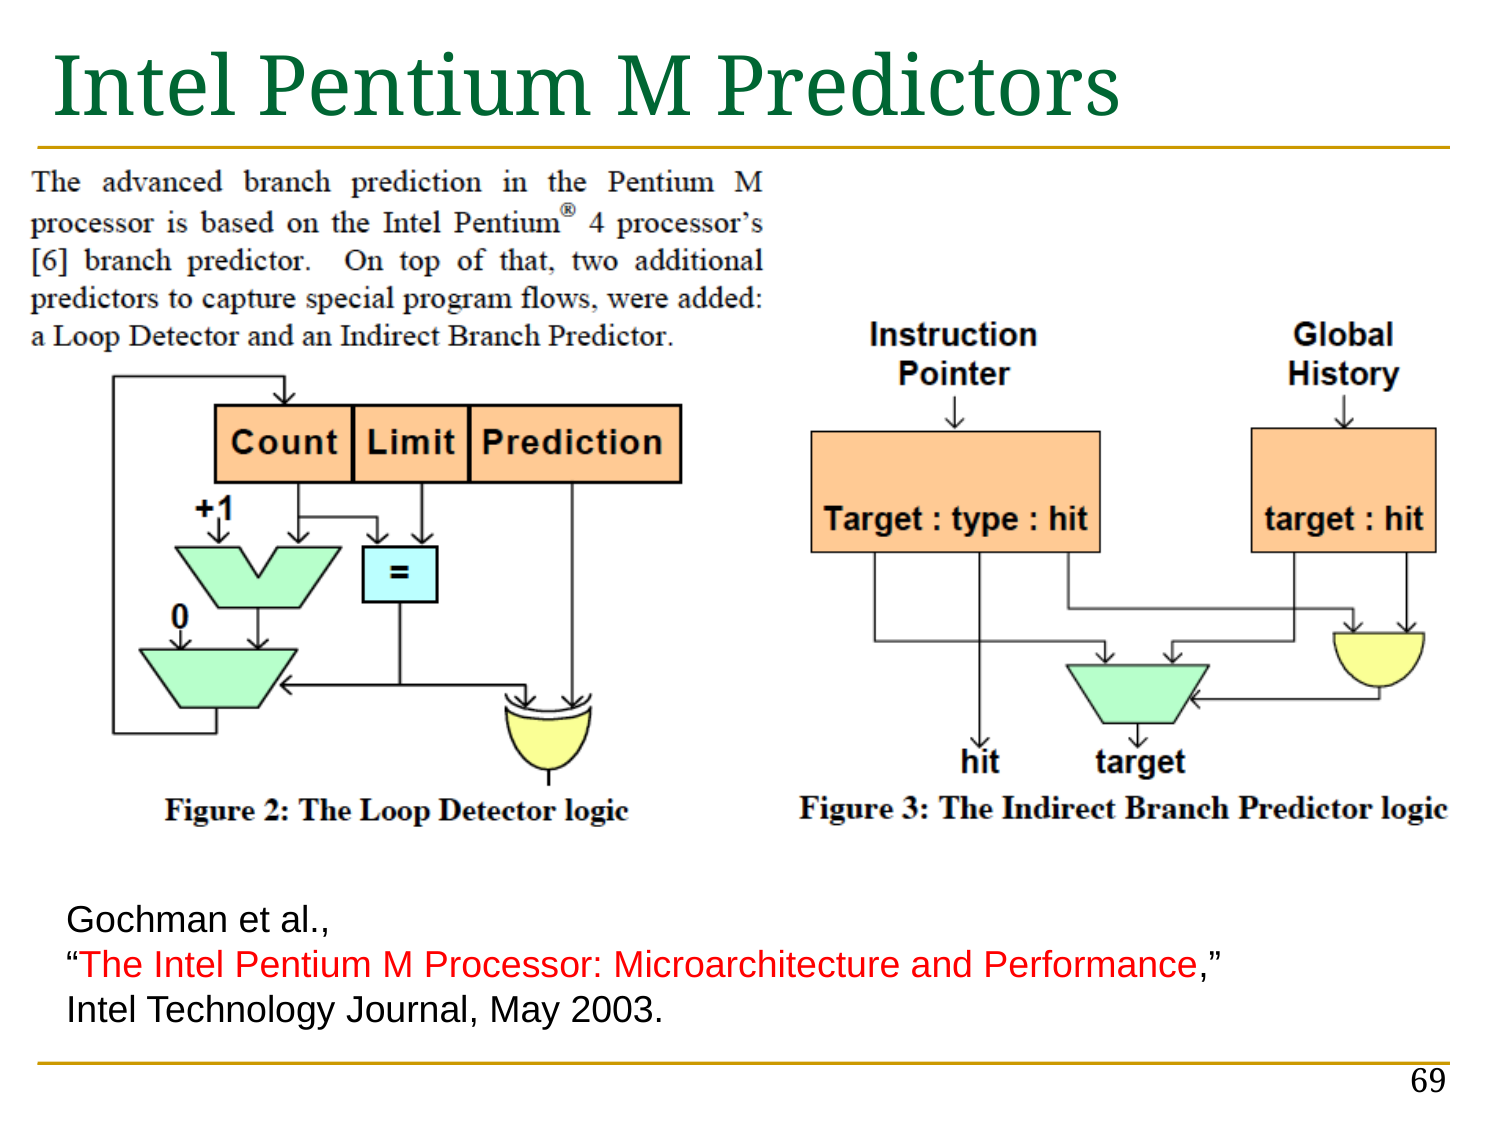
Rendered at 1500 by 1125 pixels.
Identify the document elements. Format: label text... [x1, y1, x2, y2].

text_box Gochman et al., “The Intel Pentium M Processor: Microarchitecture and Performance,” Intel Technology Journal, May 2003. [51, 887, 1247, 1038]
picture [24, 162, 1481, 838]
slide_number 69 [1111, 1036, 1462, 1112]
title Intel Pentium M Predictors [37, 24, 1450, 200]
